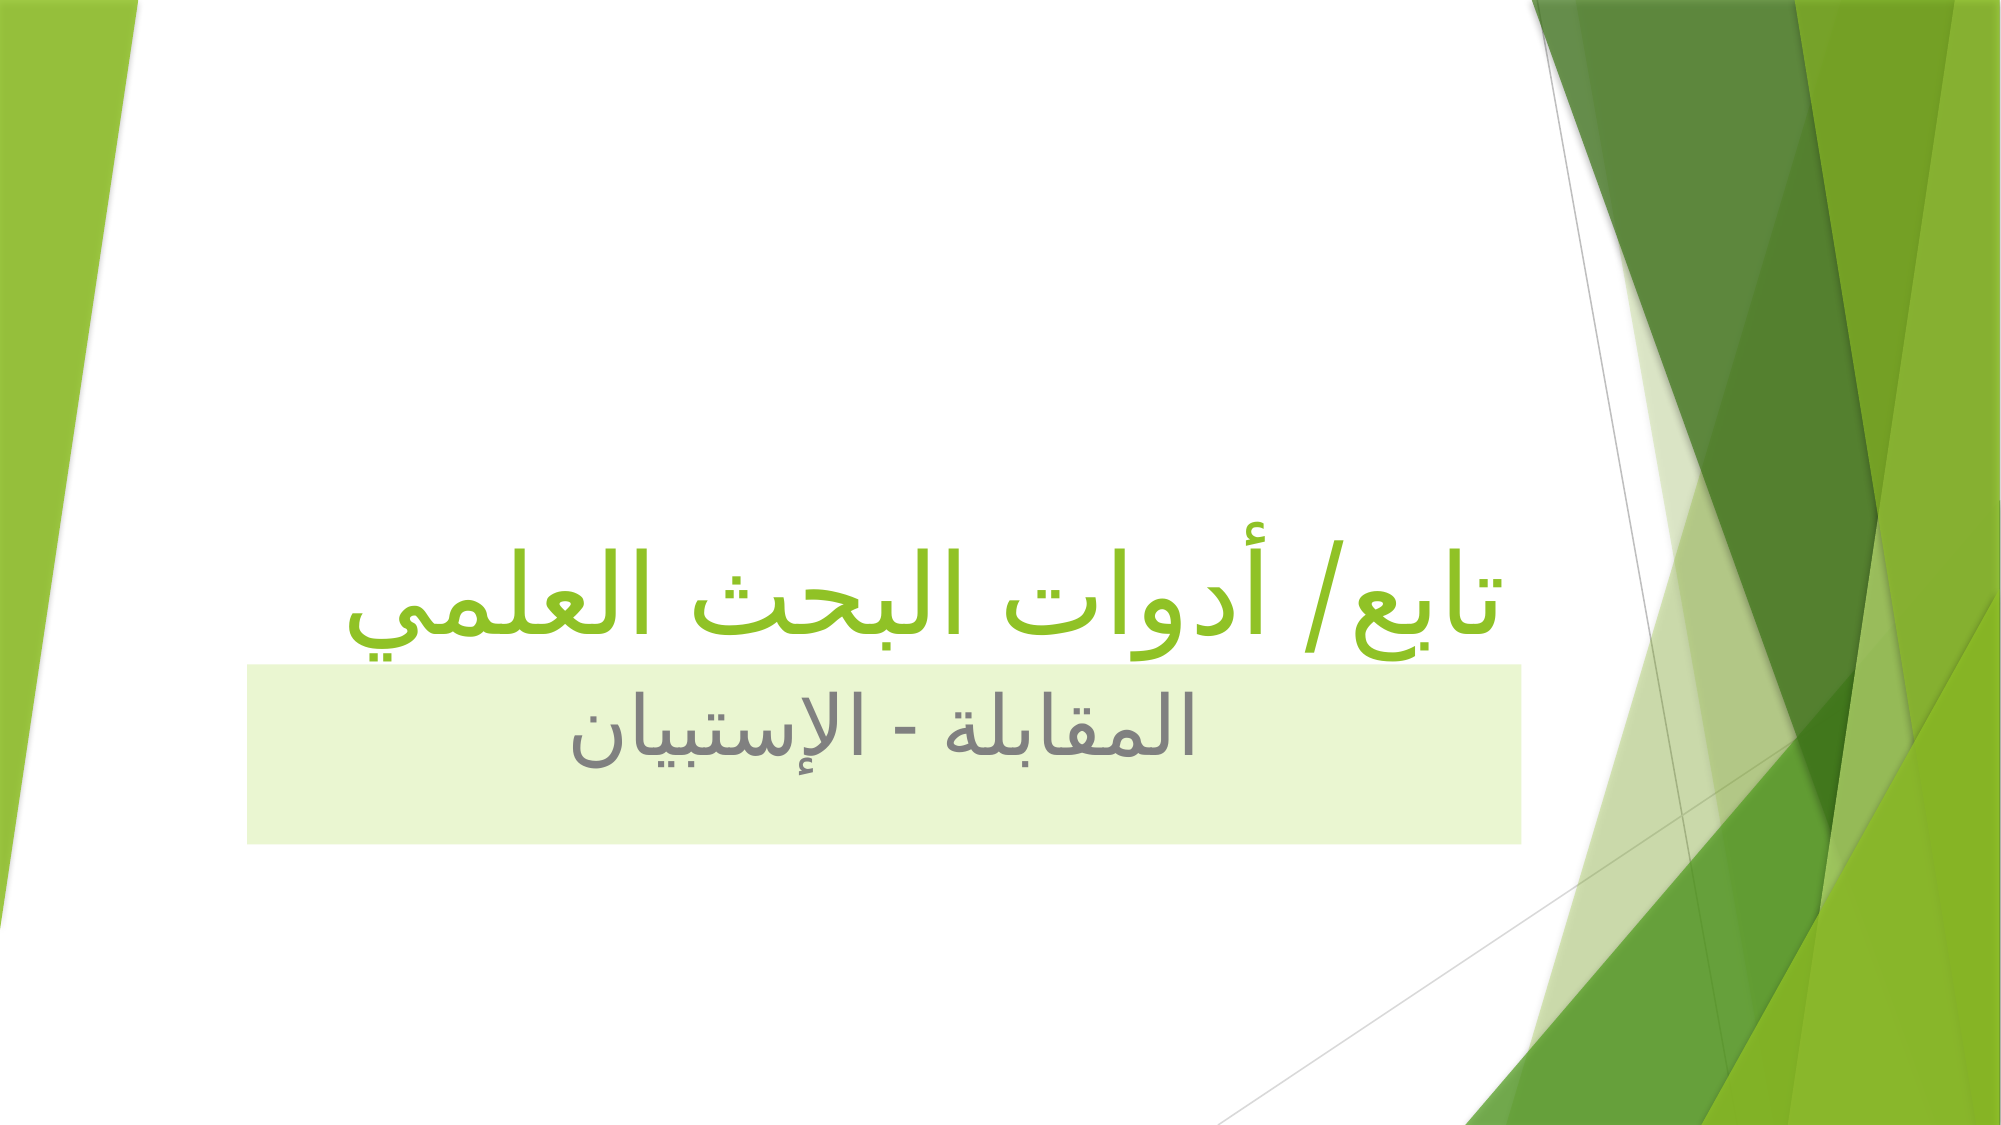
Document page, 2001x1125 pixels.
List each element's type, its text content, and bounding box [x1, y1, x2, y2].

title تابع/ أدوات البحث العلمي [247, 394, 1522, 664]
subtitle المقابلة - الإستبيان [247, 664, 1522, 845]
